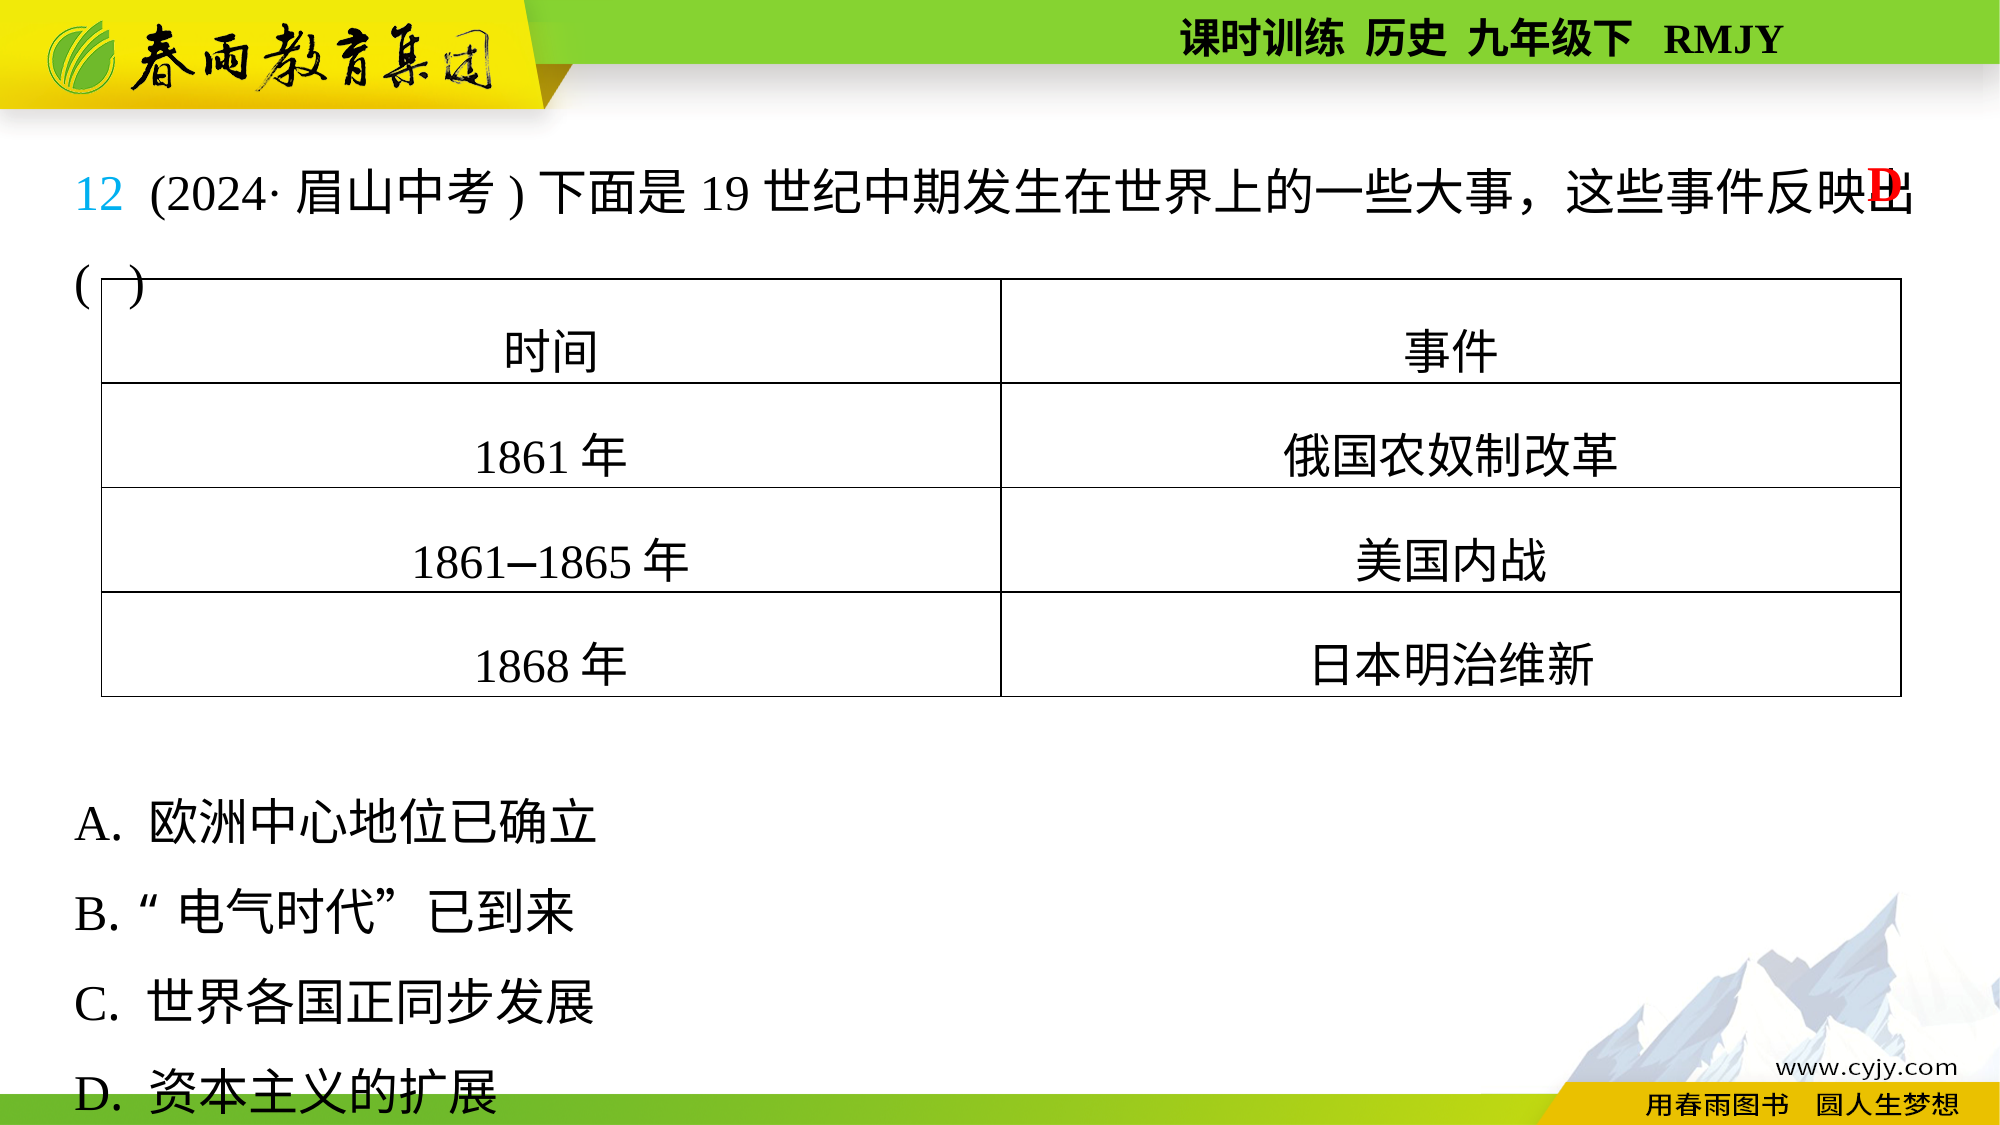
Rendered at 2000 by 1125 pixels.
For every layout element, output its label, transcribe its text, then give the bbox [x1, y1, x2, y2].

table_cell 美国内战 [1002, 488, 1900, 591]
table_cell 日本明治维新 [1002, 593, 1900, 696]
table_cell 1861年 [102, 384, 1000, 487]
text_box D [1852, 144, 1918, 219]
table_cell 1861—1865年 [102, 488, 1000, 591]
table_header 事件 [1002, 280, 1900, 382]
table_cell 俄国农奴制改革 [1002, 384, 1900, 487]
picture [0, 0, 2000, 1125]
list 12 (2024·眉山中考)下面是19世纪中期发生在世界上的一些大事，这些事件反映出( ) A. 欧洲中心地位已确立 B. “电气时代”已到来 C. 世界各国正同步发展 D. 资本主义的扩展 [59, 122, 1944, 1047]
table_header 时间 [102, 280, 1000, 382]
table_cell 1868年 [102, 593, 1000, 696]
